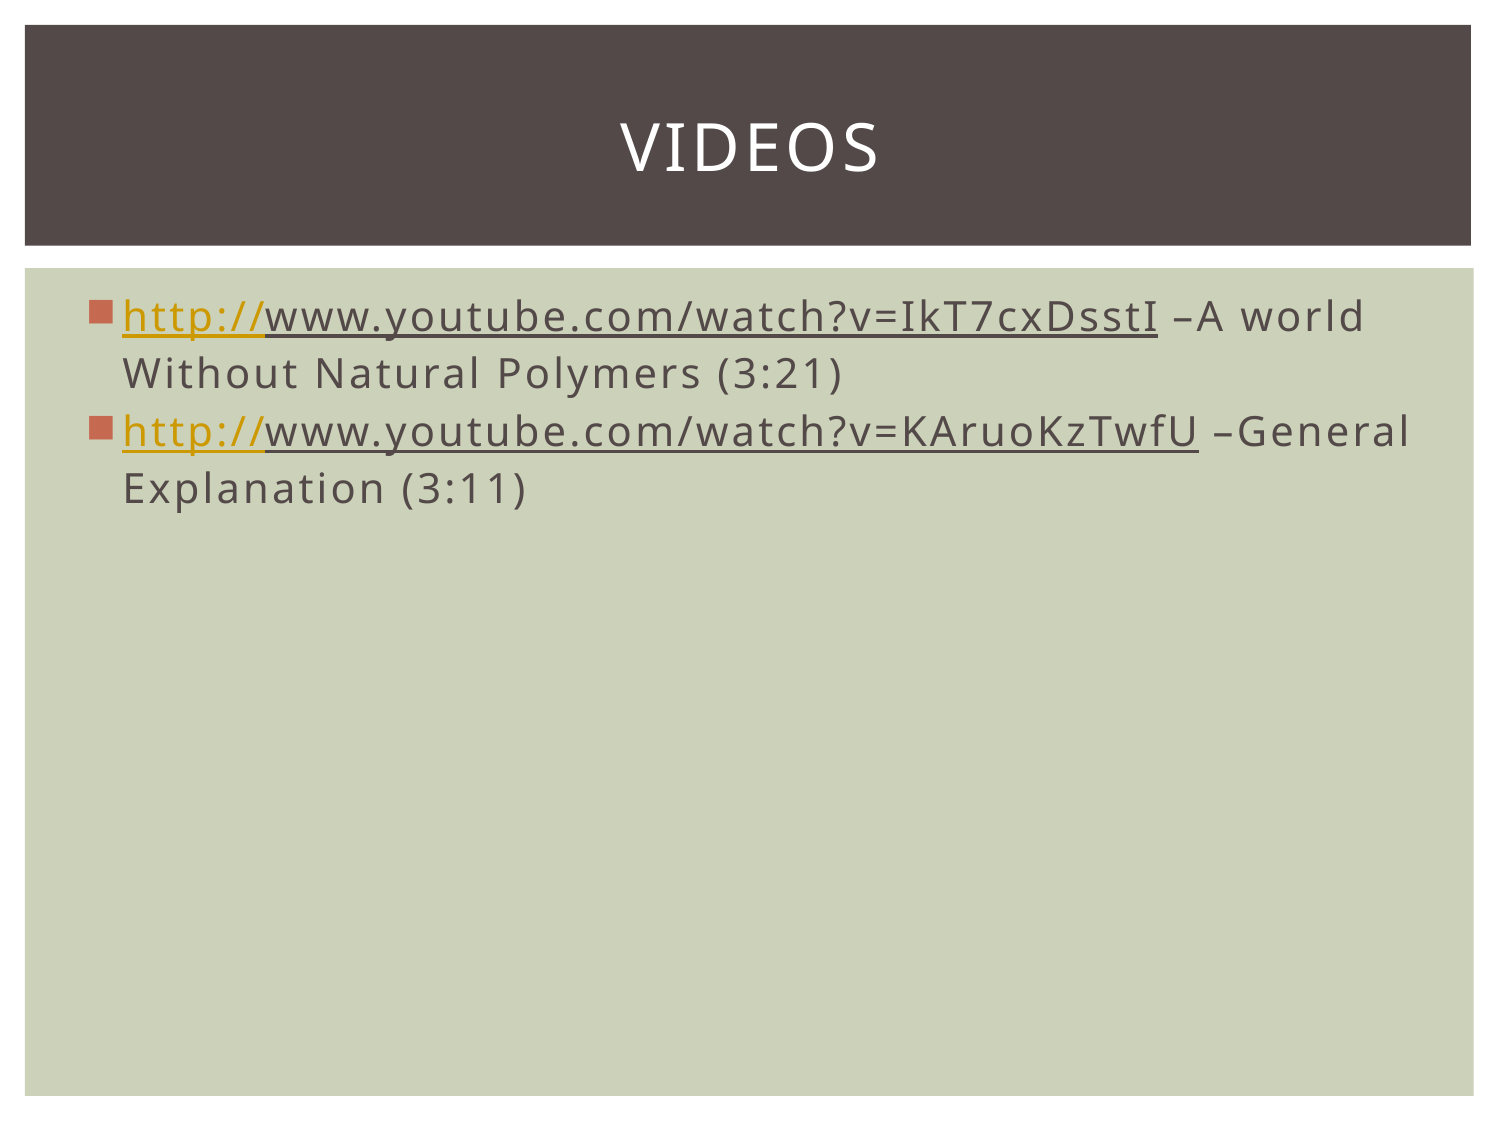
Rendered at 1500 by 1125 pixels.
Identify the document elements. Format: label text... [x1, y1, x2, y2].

list http://www.youtube.com/watch?v=IkT7cxDsstI –A world Without Natural Polymers (3:21) http://www.youtube.com/watch?v=KAruoKzTwfU –General Explanation (3:11) [62, 281, 1442, 1005]
title Videos [62, 58, 1438, 232]
